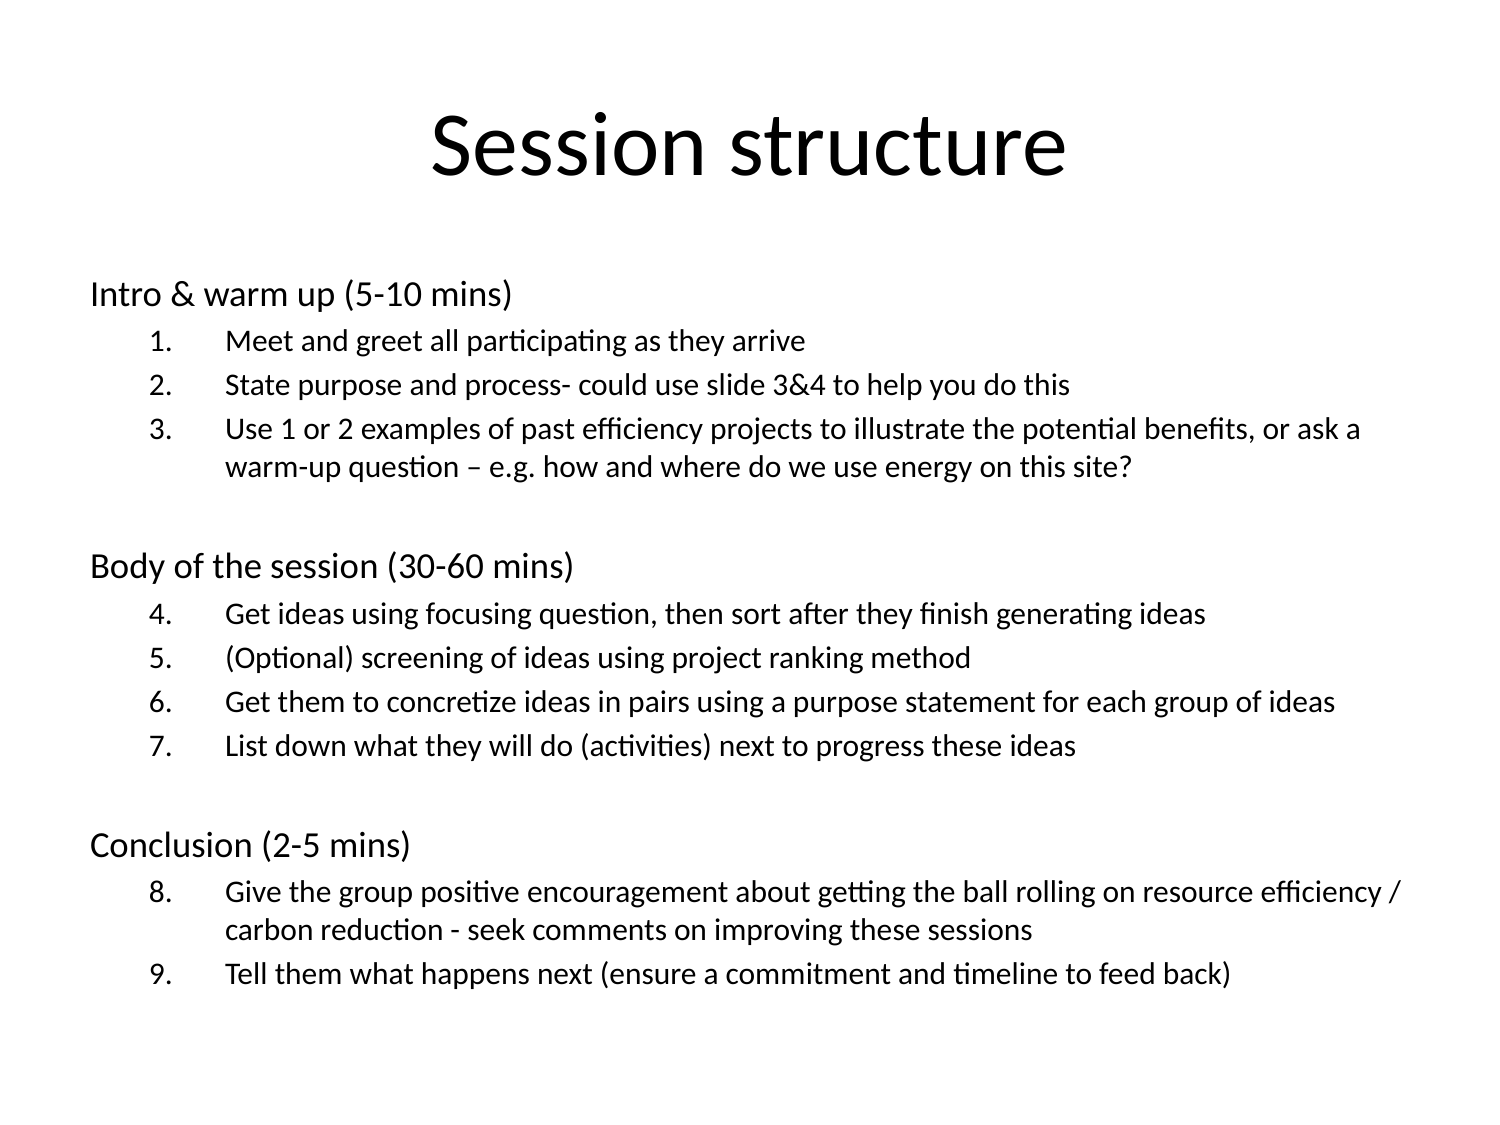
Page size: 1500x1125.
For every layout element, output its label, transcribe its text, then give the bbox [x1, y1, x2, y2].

title Session structure [75, 45, 1425, 233]
list Intro & warm up (5-10 mins) Meet and greet all participating as they arrive State purpose and process- could use slide 3&4 to help you do this Use 1 or 2 examples of past efficiency projects to illustrate the potential benefits, or ask a warm-up question – e.g. how and where do we use energy on this site? Body of the session (30-60 mins) Get ideas using focusing question, then sort after they finish generating ideas (Optional) screening of ideas using project ranking method Get them to concretize ideas in pairs using a purpose statement for each group of ideas List down what they will do (activities) next to progress these ideas Conclusion (2-5 mins) Give the group positive encouragement about getting the ball rolling on resource efficiency / carbon reduction - seek comments on improving these sessions Tell them what happens next (ensure a commitment and timeline to feed back) [75, 262, 1425, 1005]
